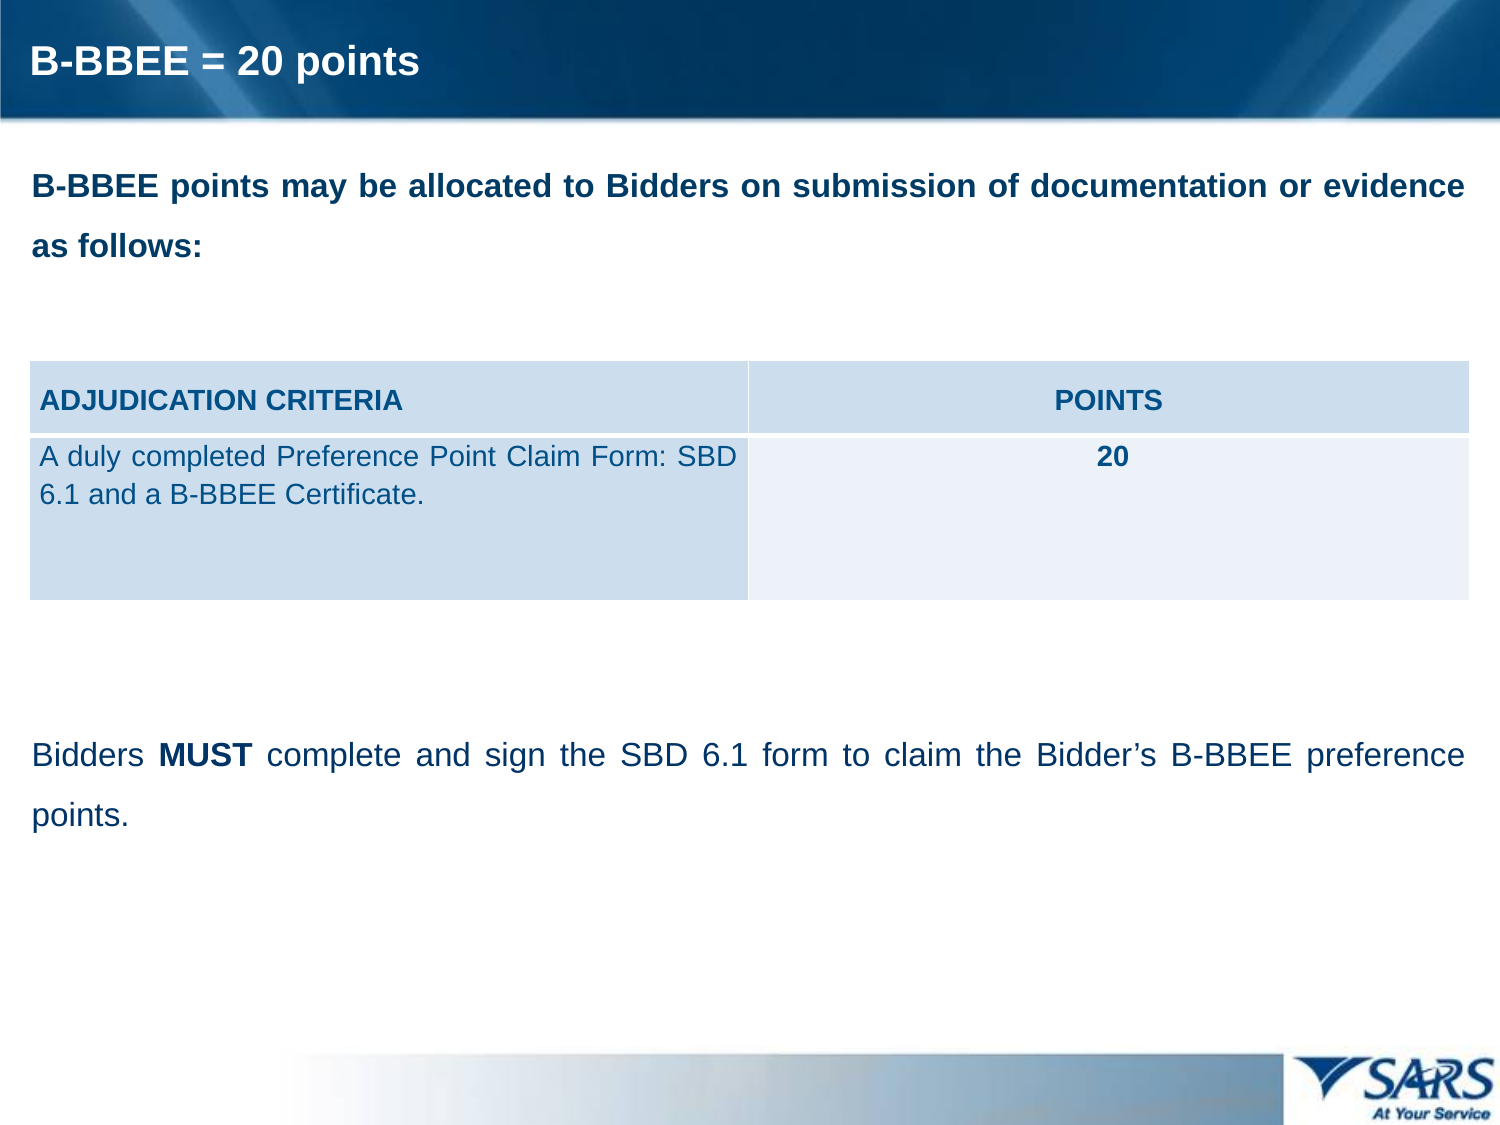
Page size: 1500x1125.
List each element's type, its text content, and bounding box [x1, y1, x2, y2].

title B-BBEE = 20 points [29, 33, 1482, 85]
table_cell 20 [749, 438, 1469, 600]
table_header POINTS [749, 361, 1469, 433]
text_box B-BBEE points may be allocated to Bidders on submission of documentation or evidence as follows: Bidders MUST complete and sign the SBD 6.1 form to claim the Bidder’s B-BBEE preference points. [16, 136, 1482, 841]
table_header ADJUDICATION CRITERIA [30, 361, 748, 433]
table_cell A duly completed Preference Point Claim Form: SBD 6.1 and a B-BBEE Certificate. [30, 438, 748, 600]
picture [0, 0, 1500, 1125]
